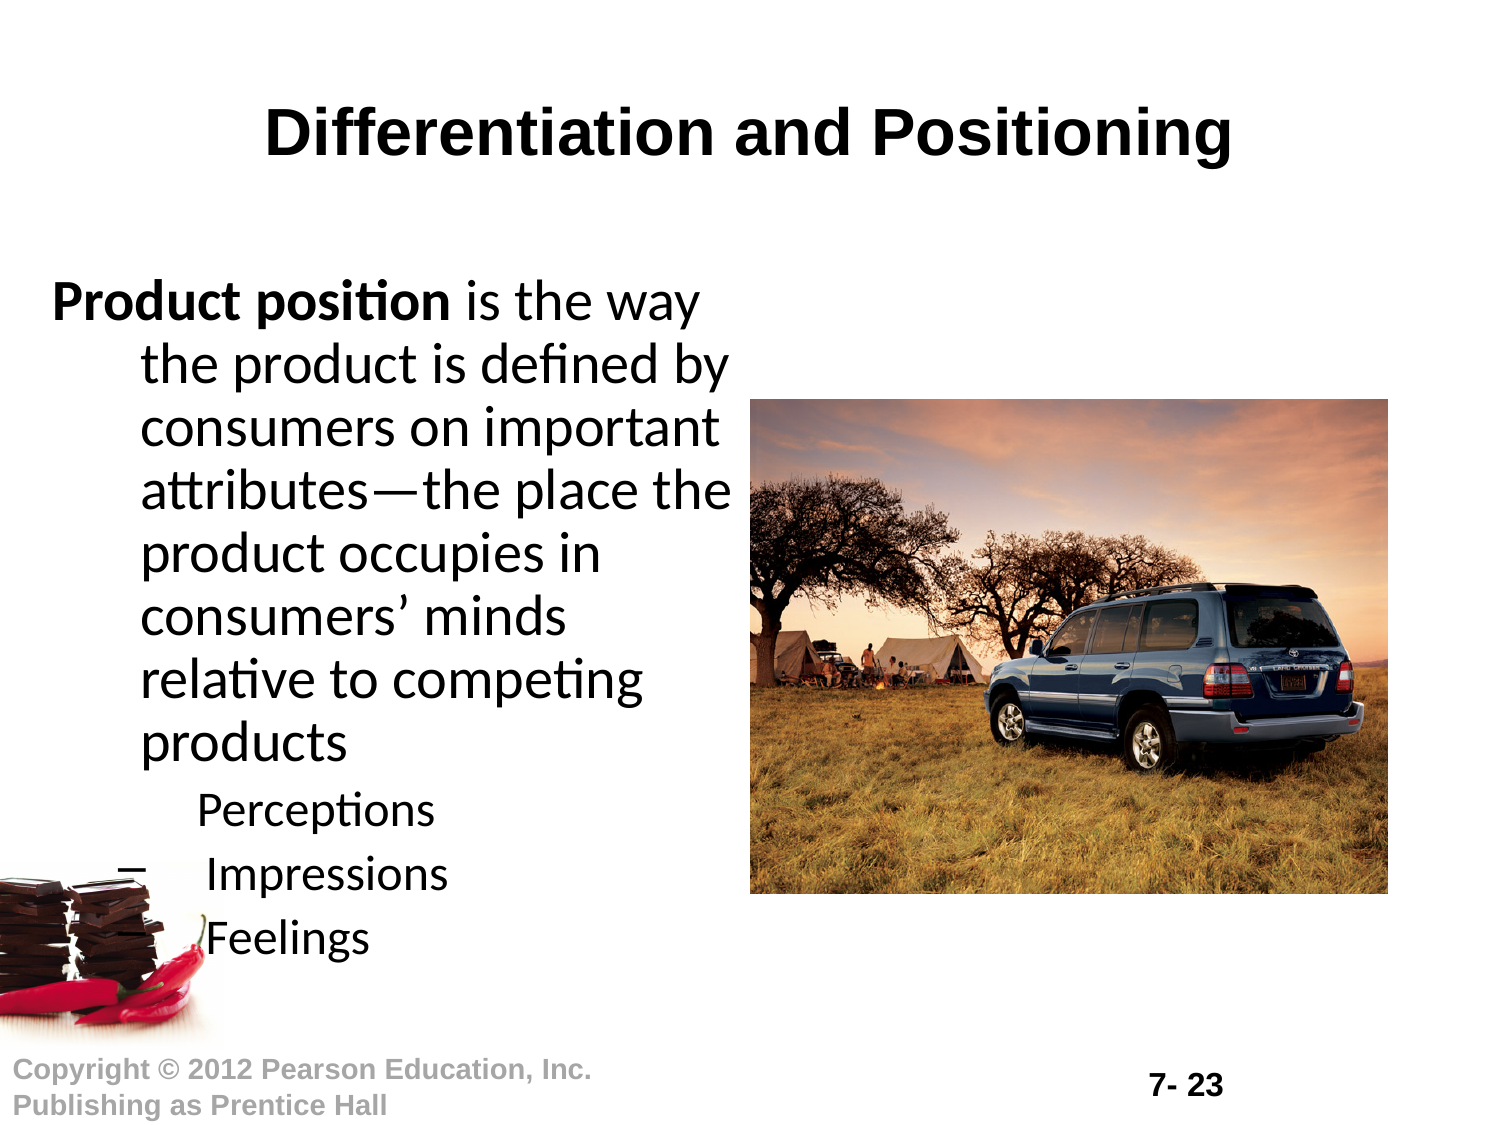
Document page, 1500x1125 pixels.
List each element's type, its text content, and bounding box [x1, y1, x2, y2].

picture [749, 399, 1388, 894]
picture [0, 862, 225, 1050]
title Differentiation and Positioning [112, 37, 1388, 226]
list Product position is the way the product is defined by consumers on important attributes—the place the product occupies in consumers’ minds relative to competing products Perceptions Impressions Feelings [37, 262, 751, 938]
